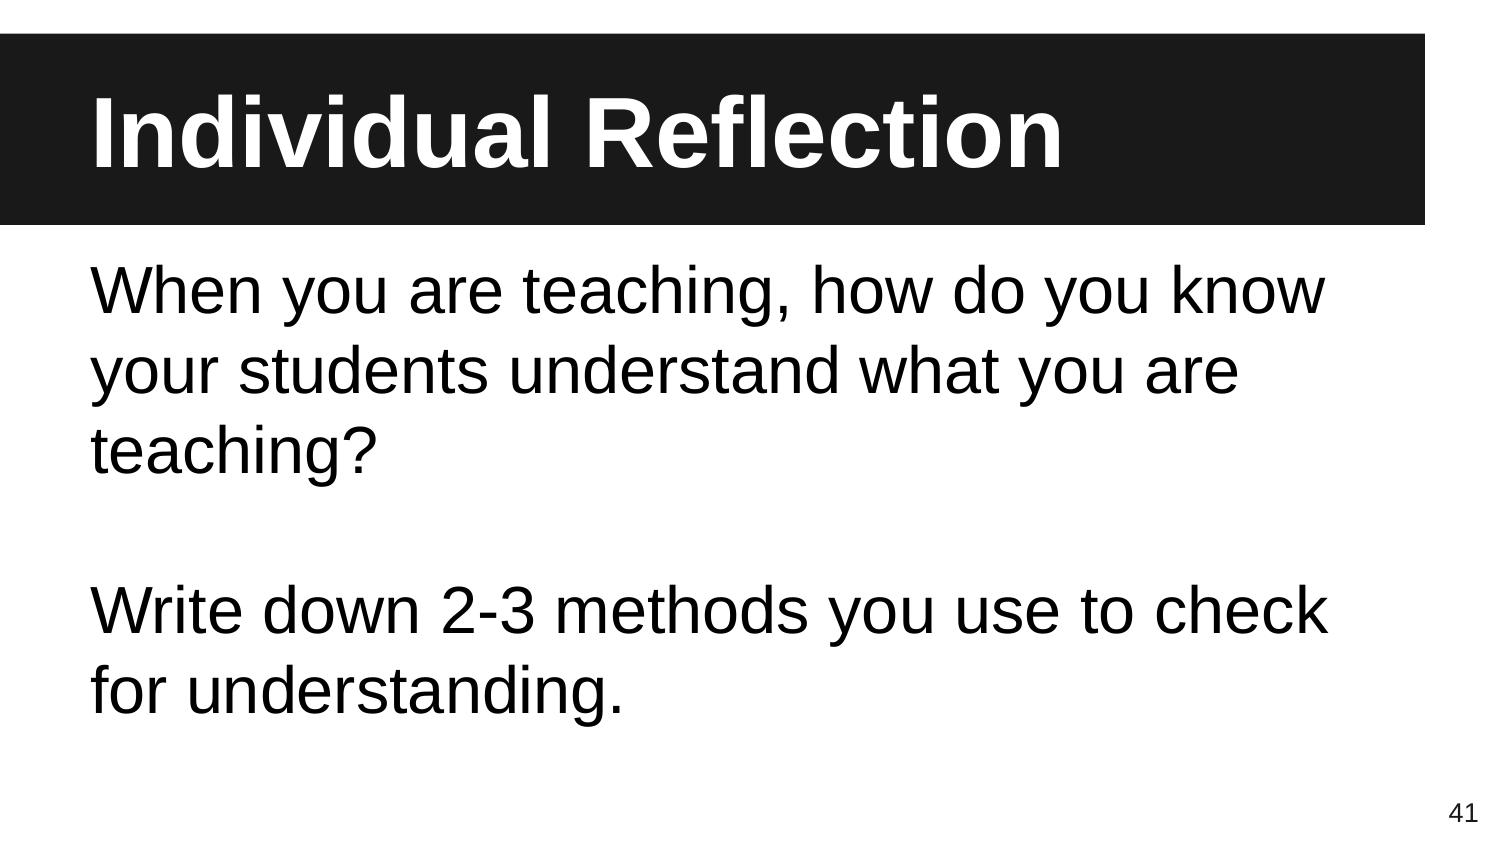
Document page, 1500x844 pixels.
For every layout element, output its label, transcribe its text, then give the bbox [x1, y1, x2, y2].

list When you are teaching, how do you know your students understand what you are teaching? Write down 2-3 methods you use to check for understanding. [75, 239, 1425, 808]
slide_number 41 [1403, 779, 1494, 844]
title Individual Reflection [75, 33, 1425, 221]
